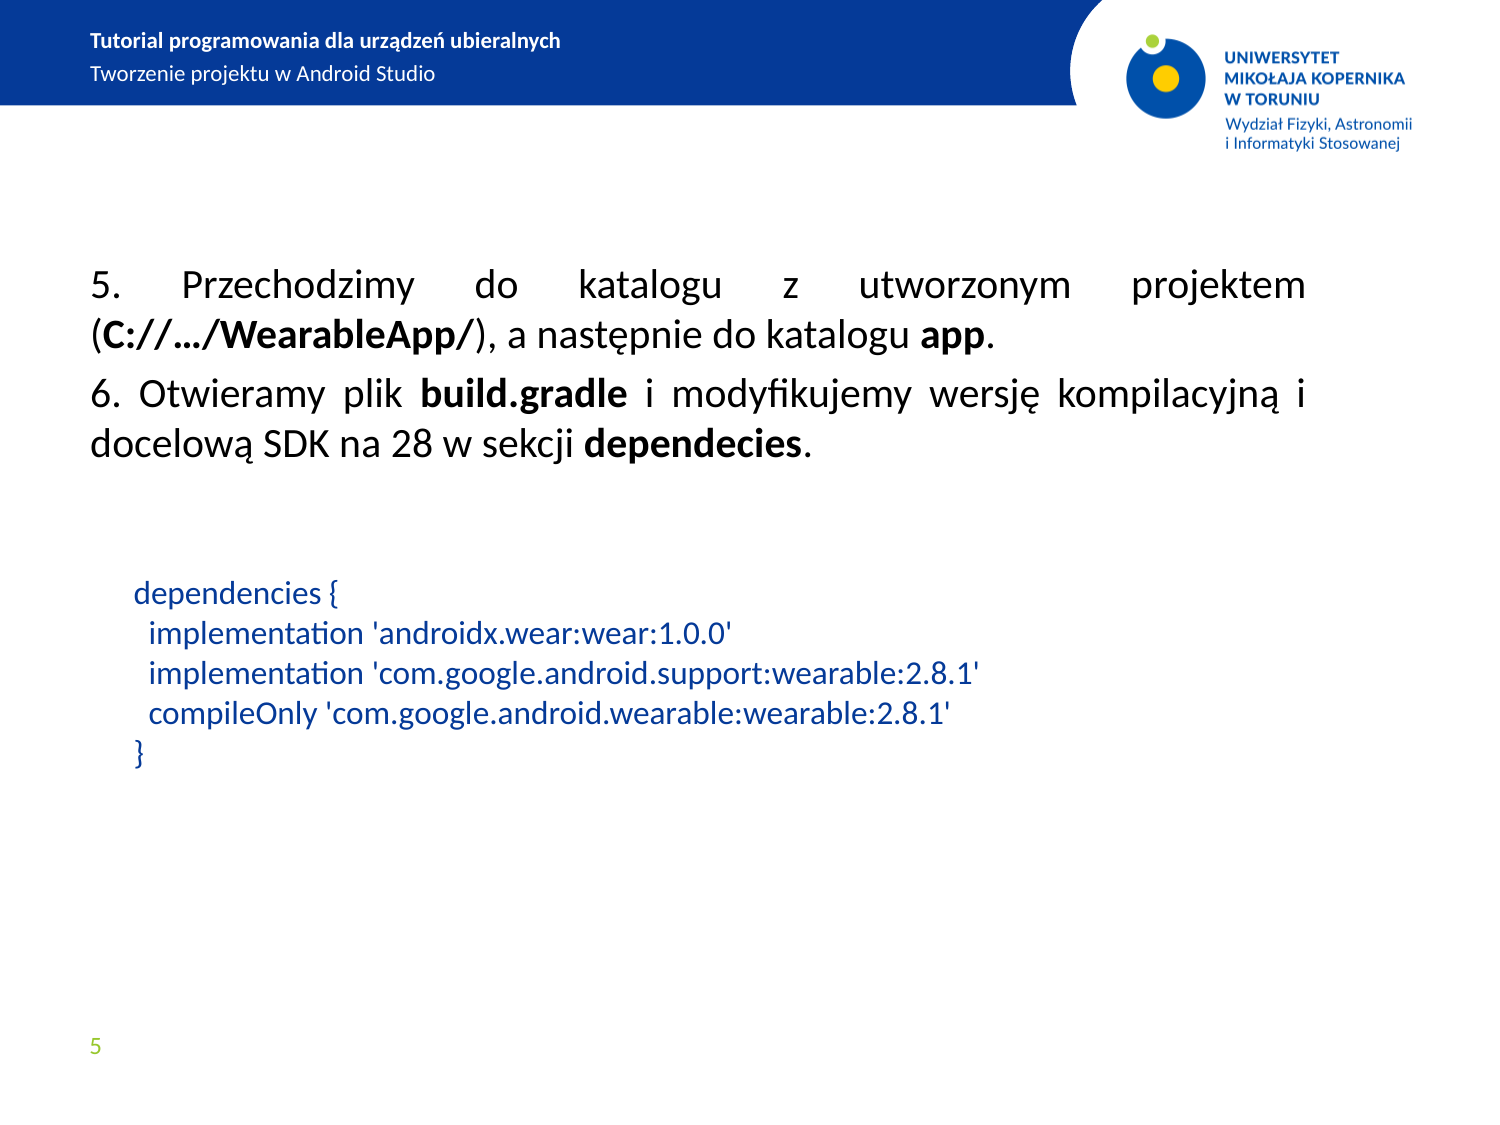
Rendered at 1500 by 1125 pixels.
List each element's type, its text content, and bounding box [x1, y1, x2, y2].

list Tworzenie projektu w Android Studio [75, 50, 1040, 96]
text_box dependencies { implementation 'androidx.wear:wear:1.0.0' implementation 'com.google.android.support:wearable:2.8.1' compileOnly 'com.google.android.wearable:wearable:2.8.1' } [118, 563, 997, 779]
list Tutorial programowania dla urządzeń ubieralnych [75, 18, 1040, 50]
list 5. Przechodzimy do katalogu z utworzonym projektem (C://…/WearableApp/), a następnie do katalogu app. 6. Otwieramy plik build.gradle i modyfikujemy wersję kompilacyjną i docelową SDK na 28 w sekcji dependecies. [75, 249, 1322, 524]
picture [1100, 8, 1438, 178]
